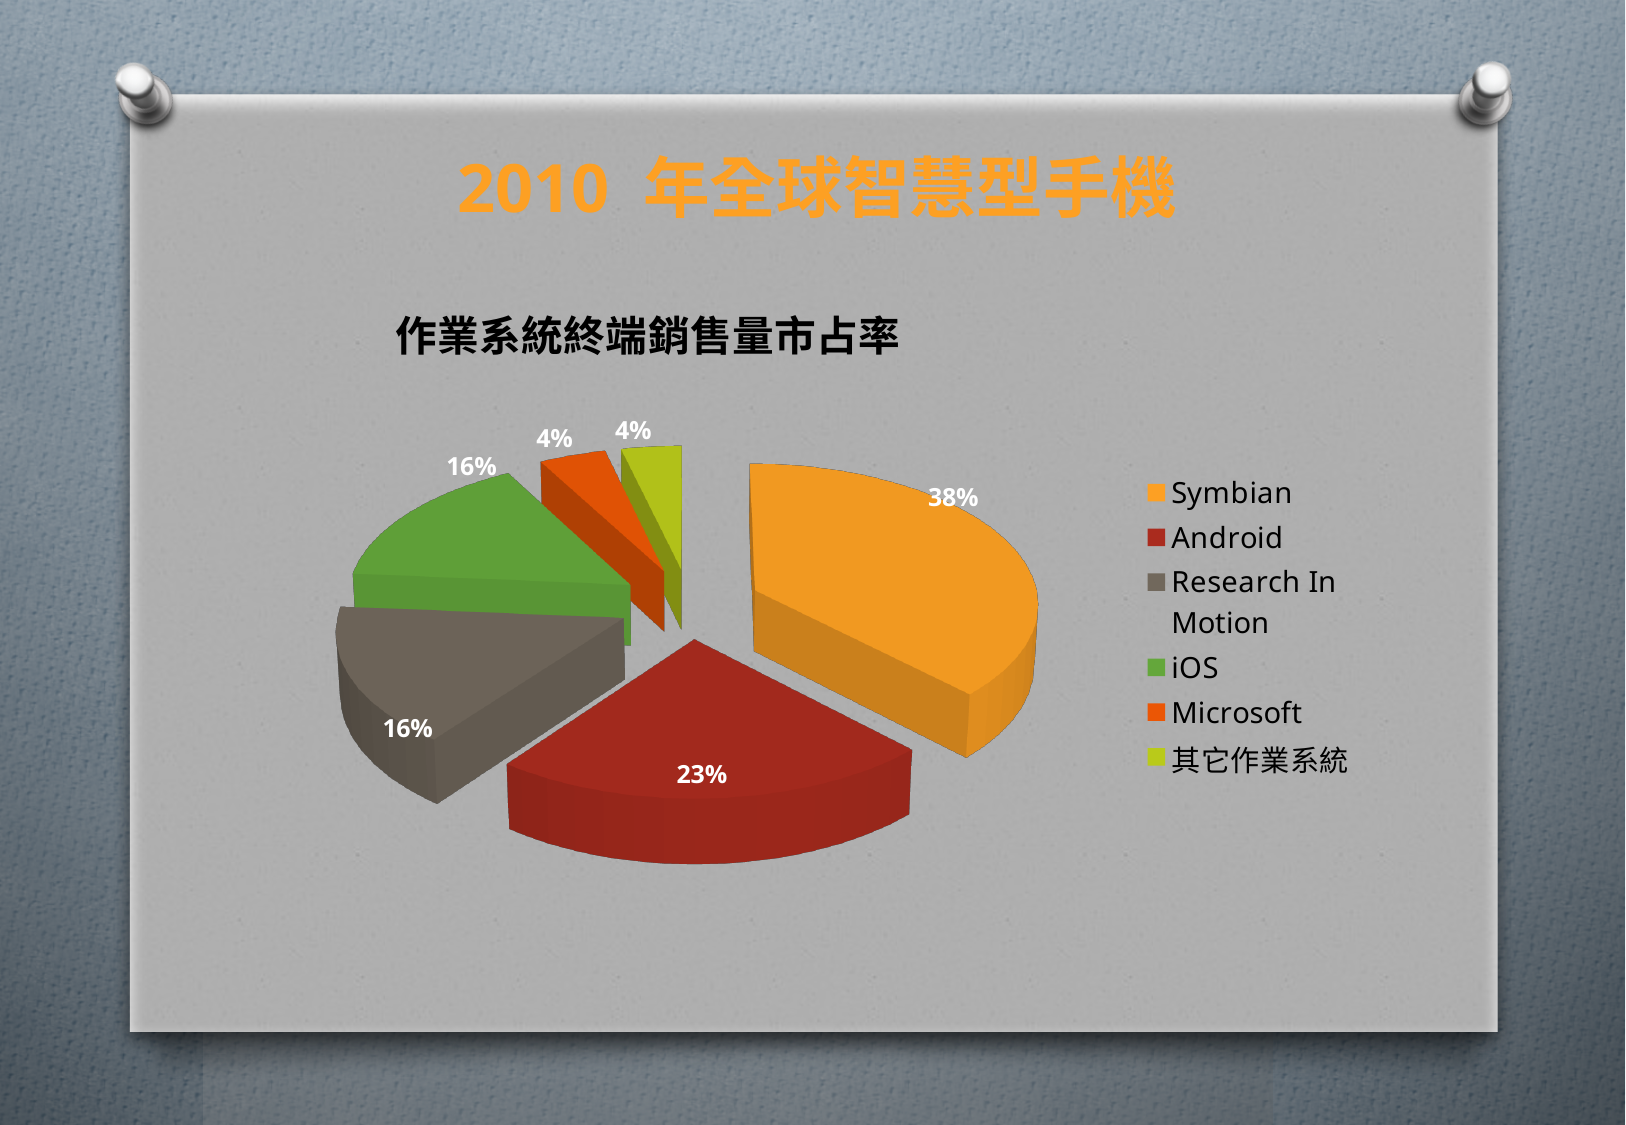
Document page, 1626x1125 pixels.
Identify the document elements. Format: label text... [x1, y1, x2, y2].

chart [233, 290, 1404, 954]
picture [83, 29, 212, 154]
title 2010 年全球智慧型手機 [198, 125, 1436, 247]
picture [1429, 34, 1556, 157]
